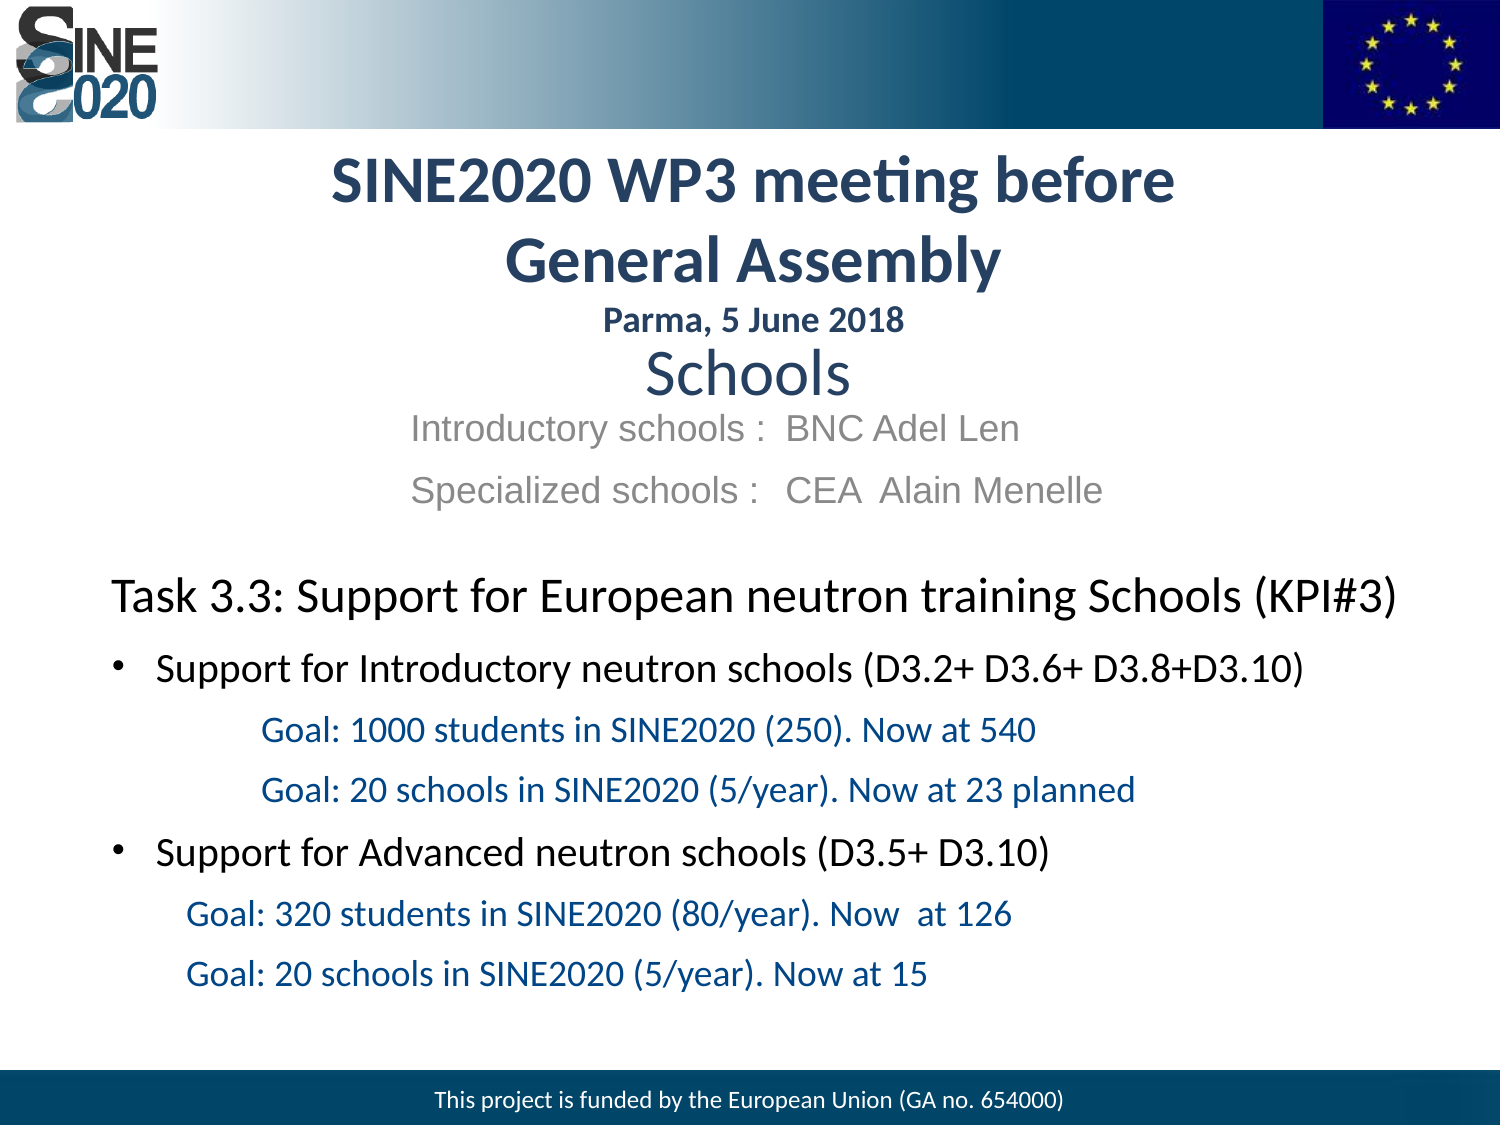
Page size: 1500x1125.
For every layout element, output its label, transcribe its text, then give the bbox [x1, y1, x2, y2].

text_box Introductory schools : BNC Adel Len Specialized schools : CEA Alain Menelle [395, 396, 1164, 538]
text_box SINE2020 WP3 meeting before General Assembly Parma, 5 June 2018 [219, 127, 1289, 349]
picture [1003, 0, 1008, 127]
text_box This project is funded by the European Union (GA no. 654000) [406, 1070, 1094, 1125]
picture [1324, 0, 1500, 129]
picture [0, 0, 984, 129]
text_box Schools [629, 311, 878, 427]
text_box Task 3.3: Support for European neutron training Schools (KPI#3) Support for Introductory neutron schools (D3.2+ D3.6+ D3.8+D3.10) Goal: 1000 students in SINE2020 (250). Now at 540 Goal: 20 schools in SINE2020 (5/year). Now at 23 planned Support for Advanced neutron schools (D3.5+ D3.10) Goal: 320 students in SINE2020 (80/year). Now at 126 Goal: 20 schools in SINE2020 (5/year). Now at 15 [96, 538, 1463, 1019]
